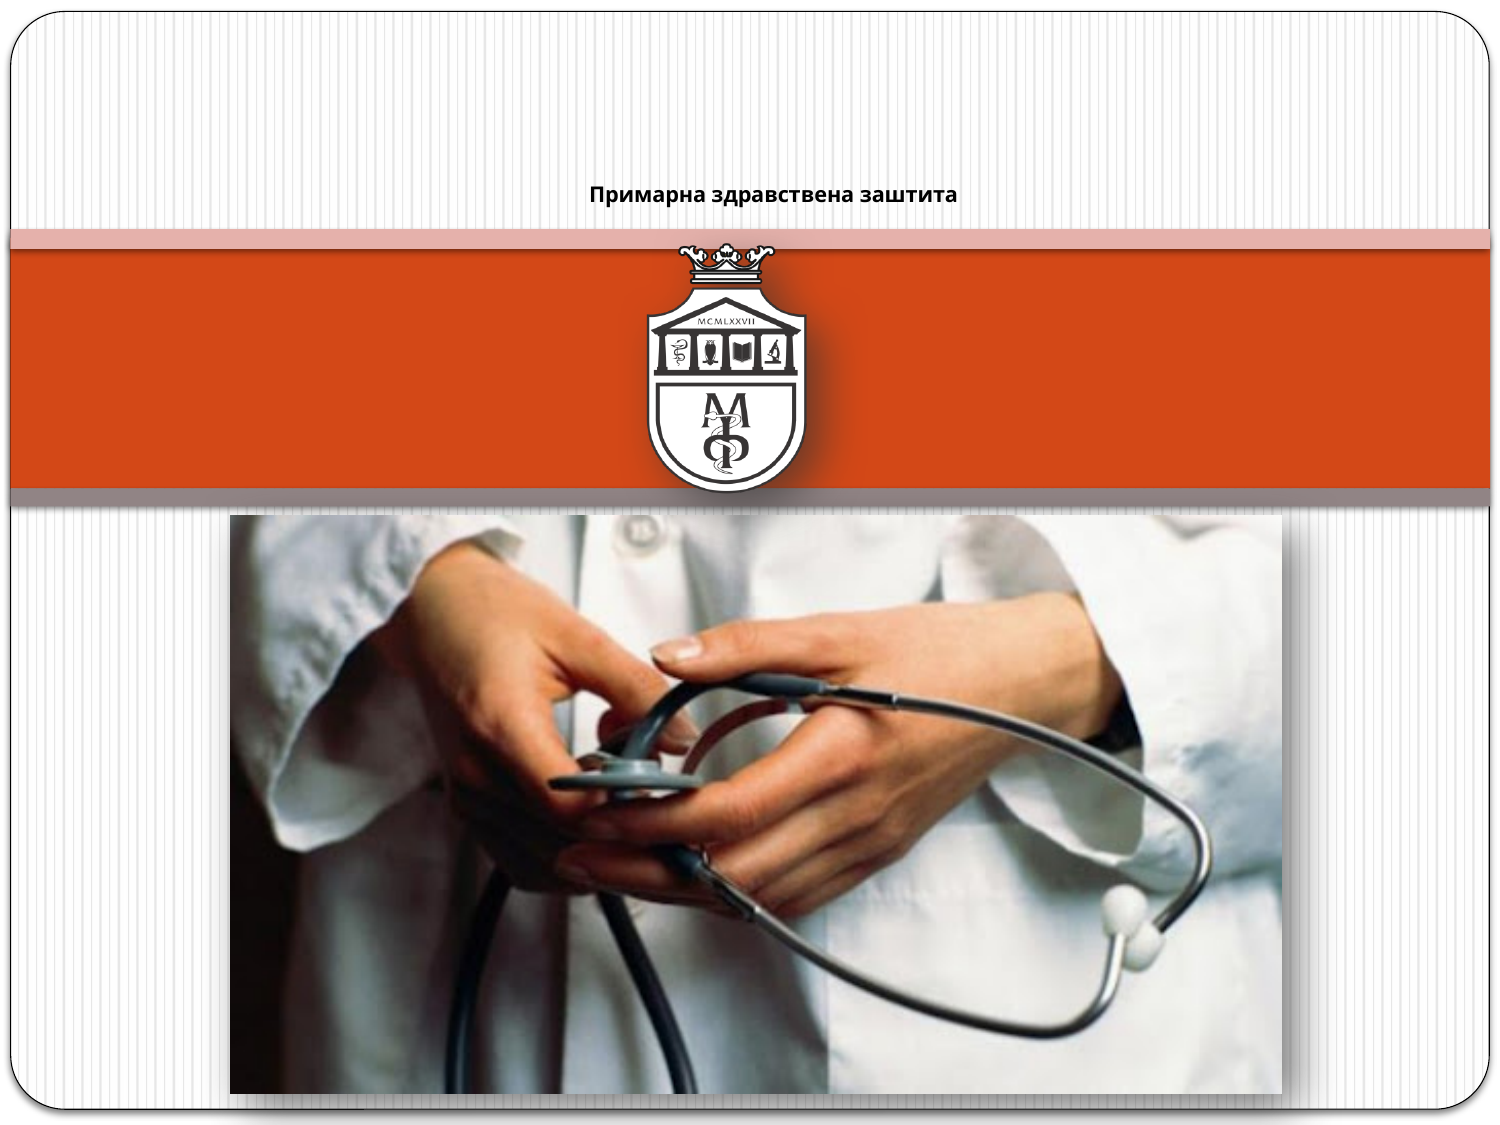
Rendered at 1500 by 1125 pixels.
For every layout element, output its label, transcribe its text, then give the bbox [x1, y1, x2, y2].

title Примарна здравствена заштита [100, 172, 1447, 279]
picture [229, 514, 1282, 1095]
picture [619, 231, 833, 505]
